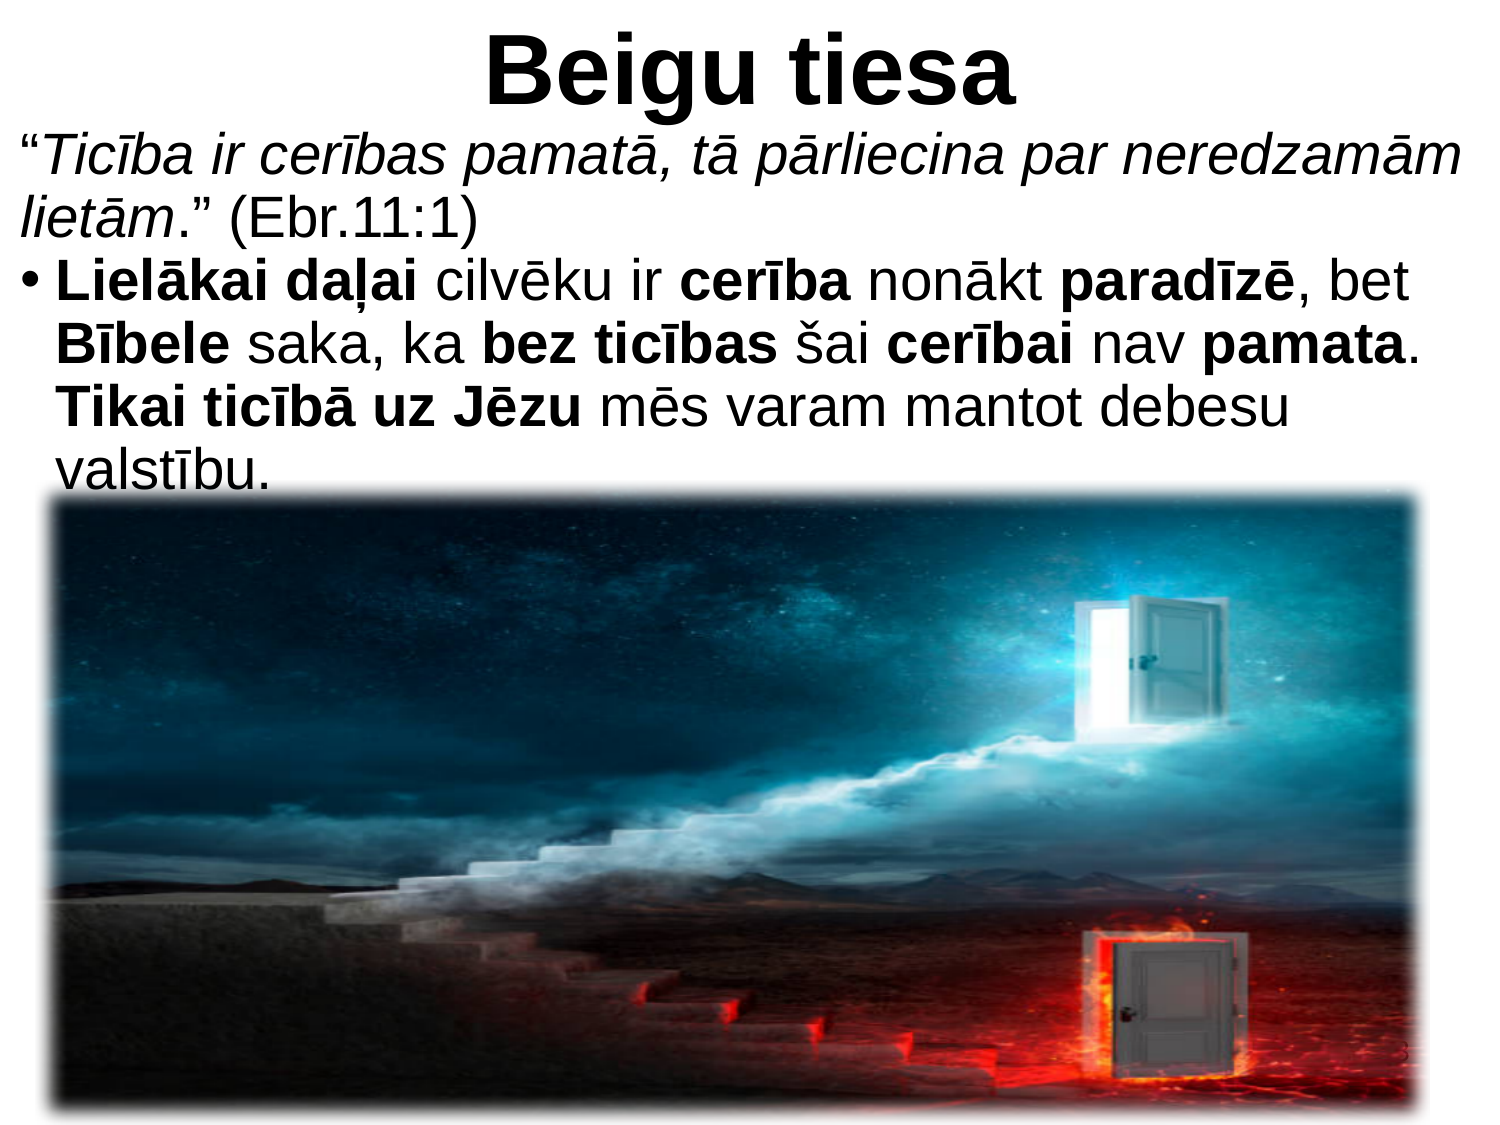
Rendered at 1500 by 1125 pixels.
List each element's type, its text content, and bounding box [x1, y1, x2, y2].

picture [34, 480, 1430, 1125]
text_box “Ticība ir cerības pamatā, tā pārliecina par neredzamām lietām.” (Ebr.11:1) Lielākai daļai cilvēku ir cerība nonākt paradīzē, bet Bībele saka, ka bez ticības šai cerībai nav pamata. Tikai ticībā uz Jēzu mēs varam mantot debesu valstību. [5, 117, 1500, 510]
title Beigu tiesa [0, 0, 1500, 130]
